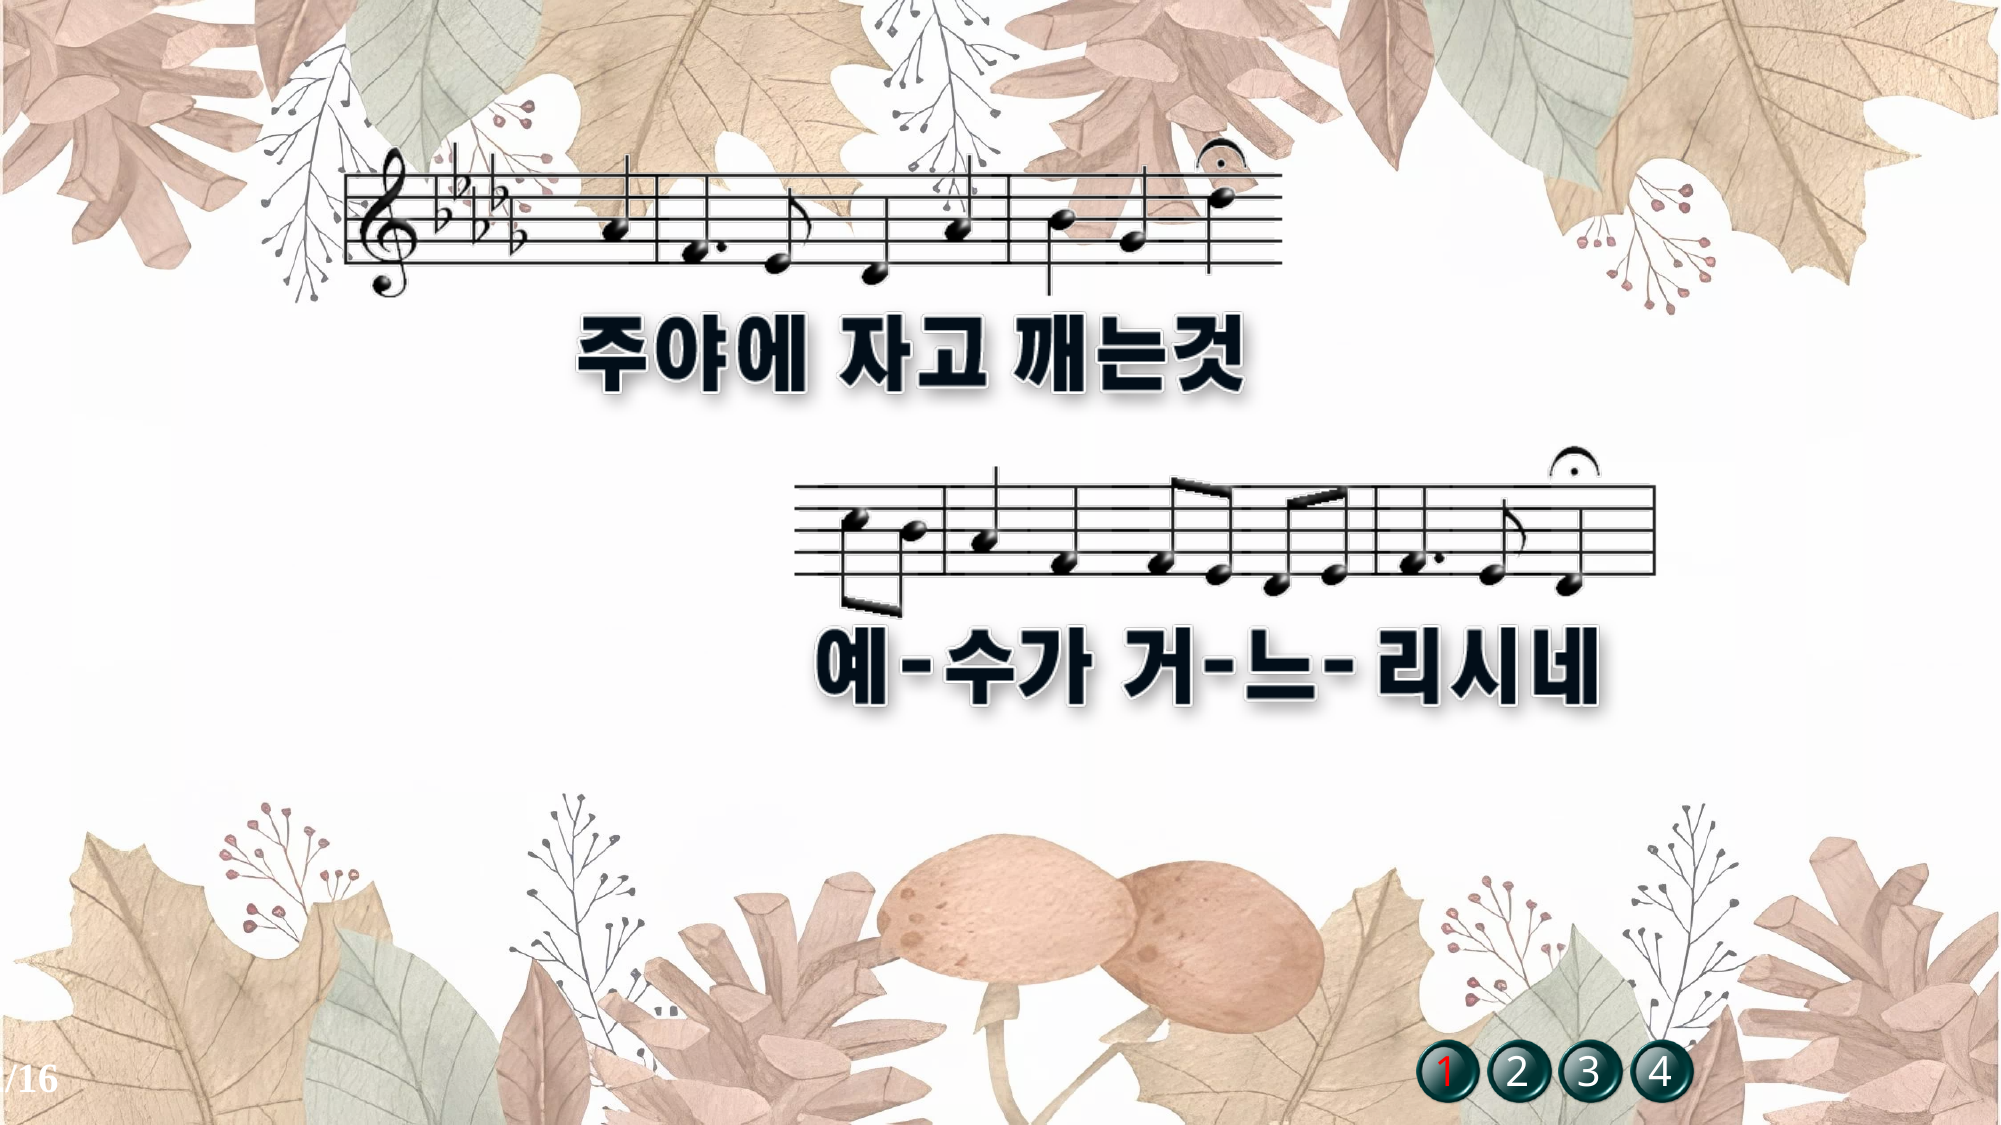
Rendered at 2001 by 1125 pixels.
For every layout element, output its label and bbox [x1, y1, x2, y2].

text_box [1413, 1035, 1484, 1106]
text_box [1627, 1035, 1697, 1106]
text_box [1484, 1035, 1555, 1106]
picture [0, 0, 2001, 1125]
text_box [1555, 1035, 1626, 1106]
